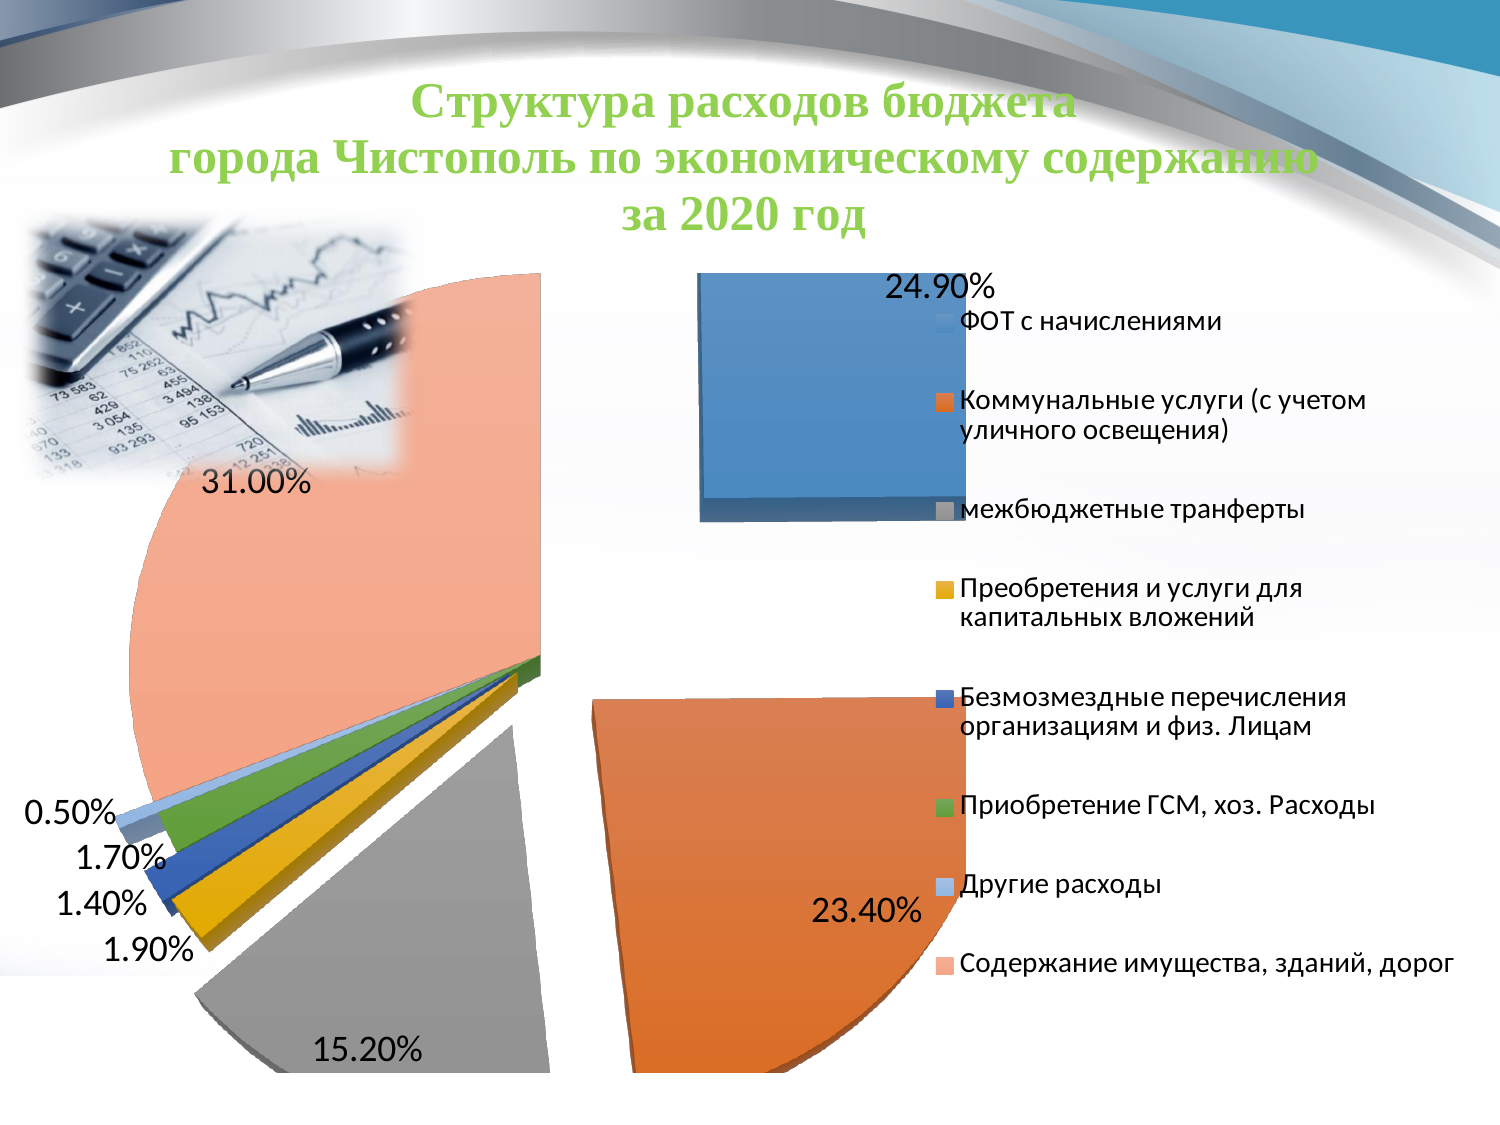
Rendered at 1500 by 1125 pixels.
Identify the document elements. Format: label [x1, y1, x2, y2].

chart [0, 0, 1500, 1125]
